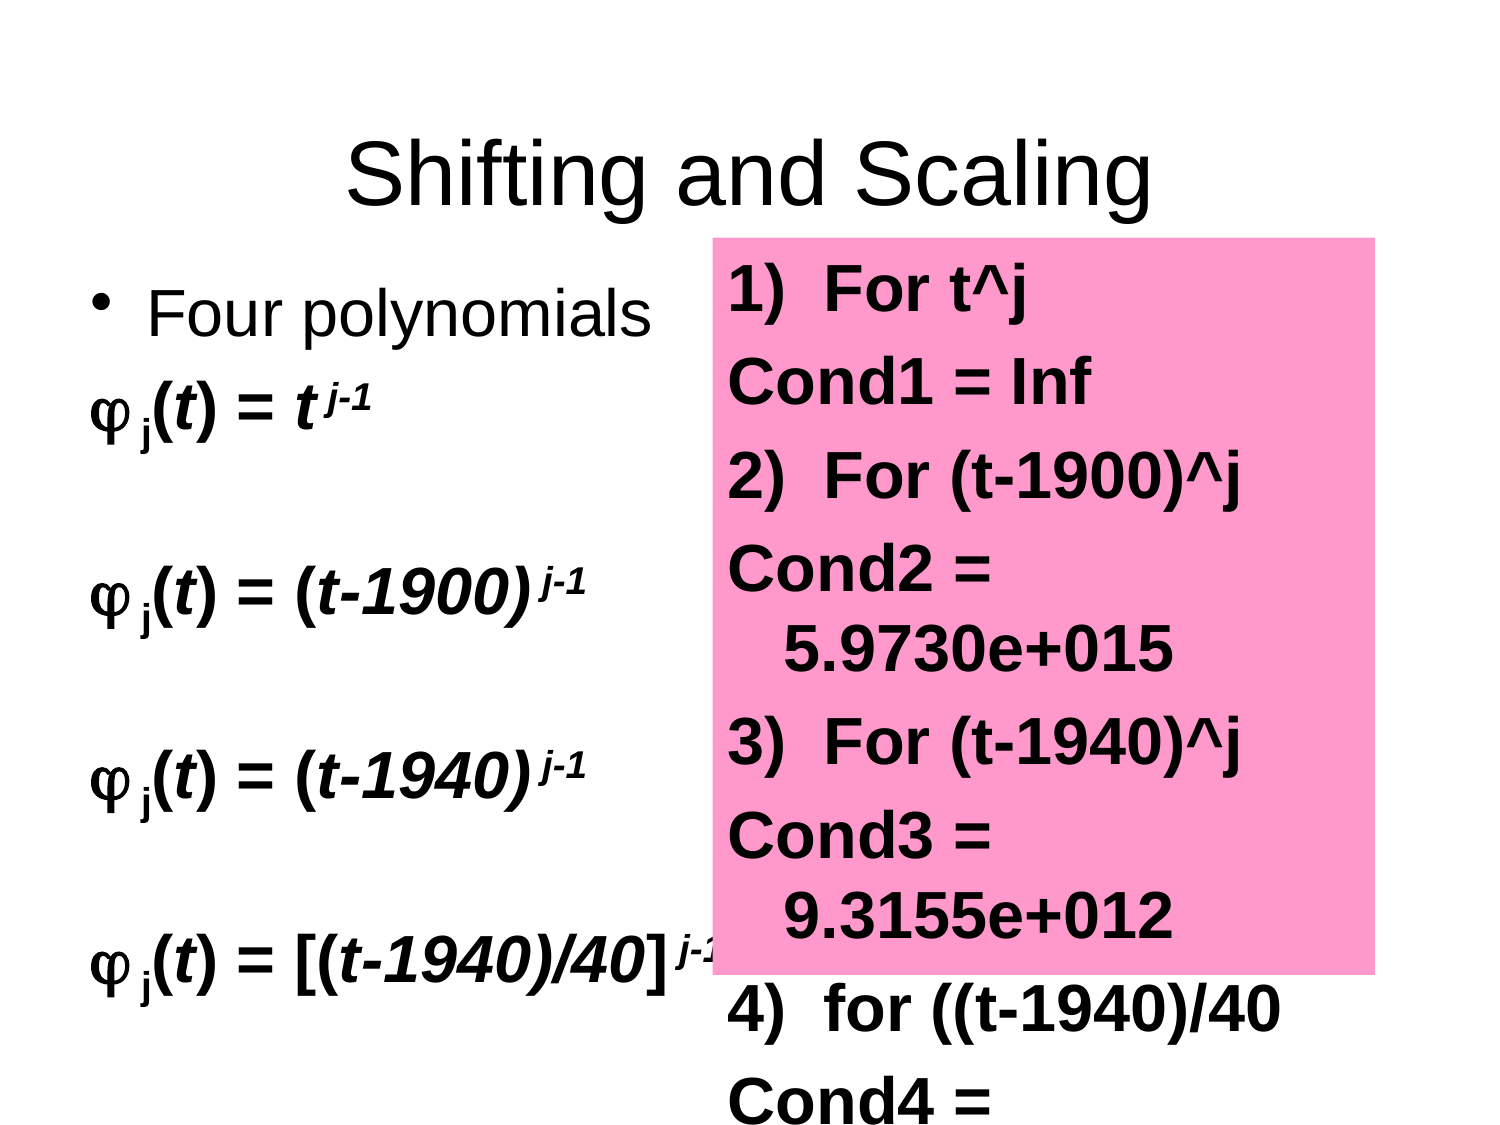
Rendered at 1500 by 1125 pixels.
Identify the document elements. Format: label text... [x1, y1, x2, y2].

title Shifting and Scaling [112, 74, 1388, 262]
list 1) For t^j Cond1 = Inf 2) For (t-1900)^j Cond2 = 5.9730e+015 3) For (t-1940)^j Cond3 = 9.3155e+012 4) for ((t-1940)/40 Cond4 = 1.6054e+003 [712, 237, 1376, 976]
list Four polynomials  j(t) = t j-1  j(t) = (t-1900) j-1  j(t) = (t-1940) j-1  j(t) = [(t-1940)/40] j-1 [74, 262, 1426, 1006]
